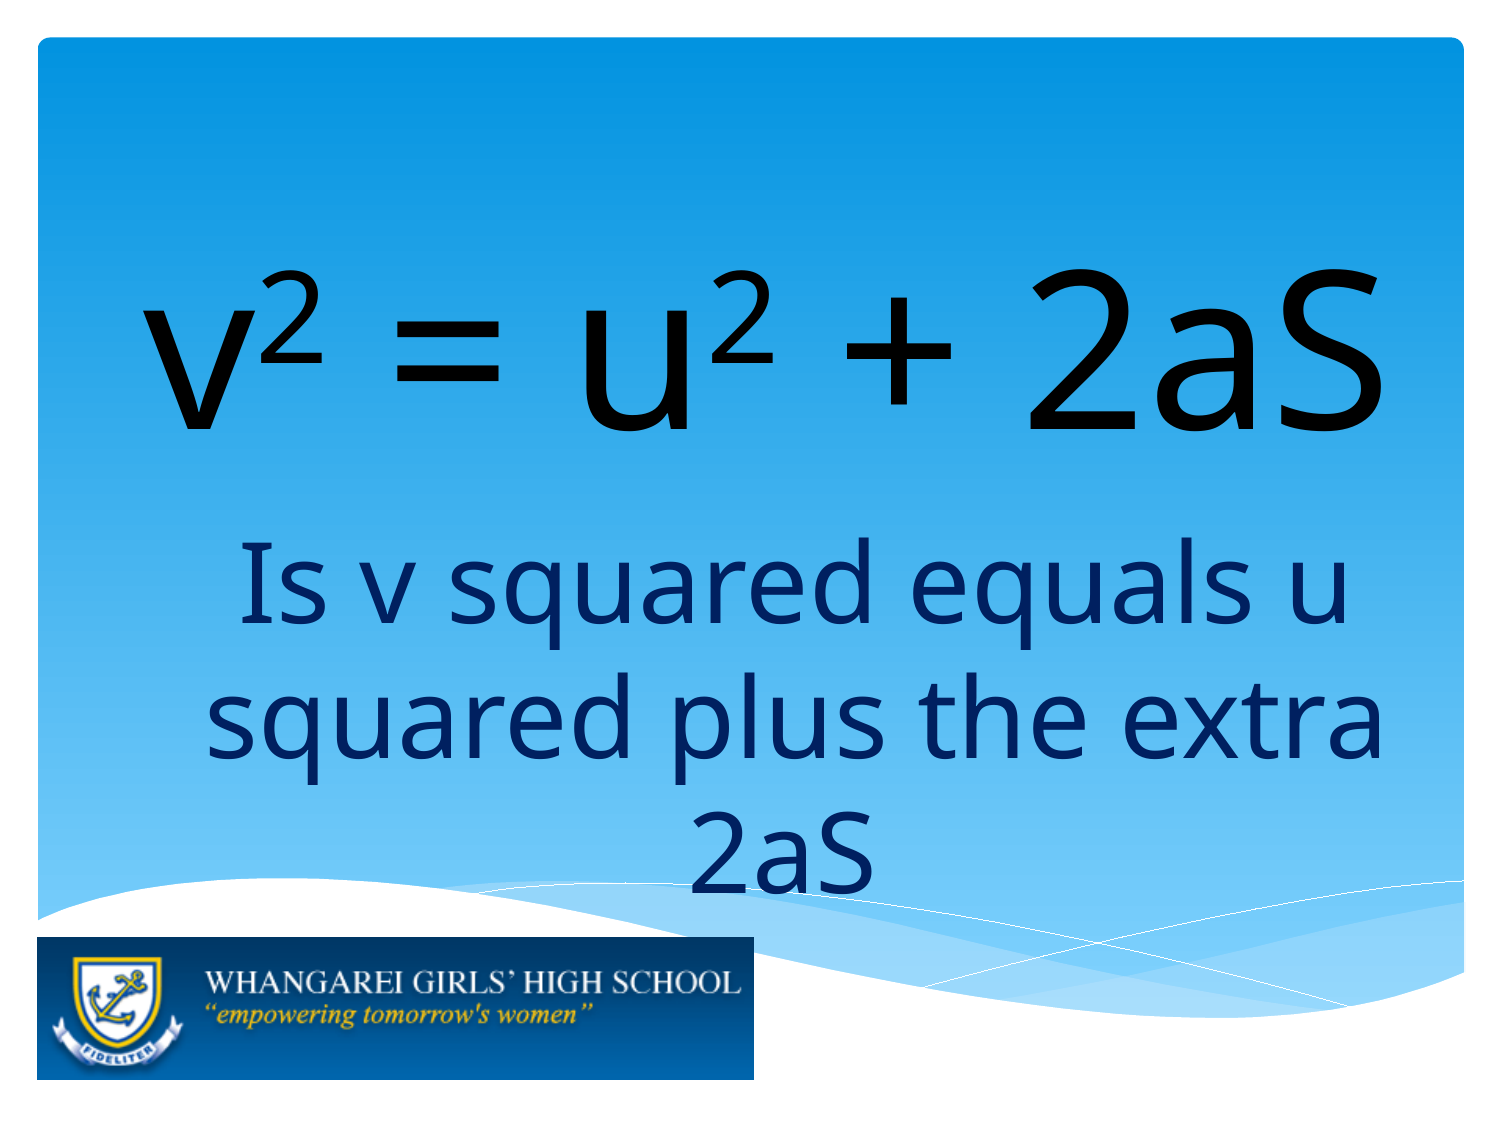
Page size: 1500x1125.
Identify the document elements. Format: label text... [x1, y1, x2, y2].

picture [37, 937, 754, 1080]
text_box Is v squared equals u squared plus the extra 2aS [171, 503, 1424, 976]
text_box v2 = u2 + 2aS [100, 231, 1435, 492]
